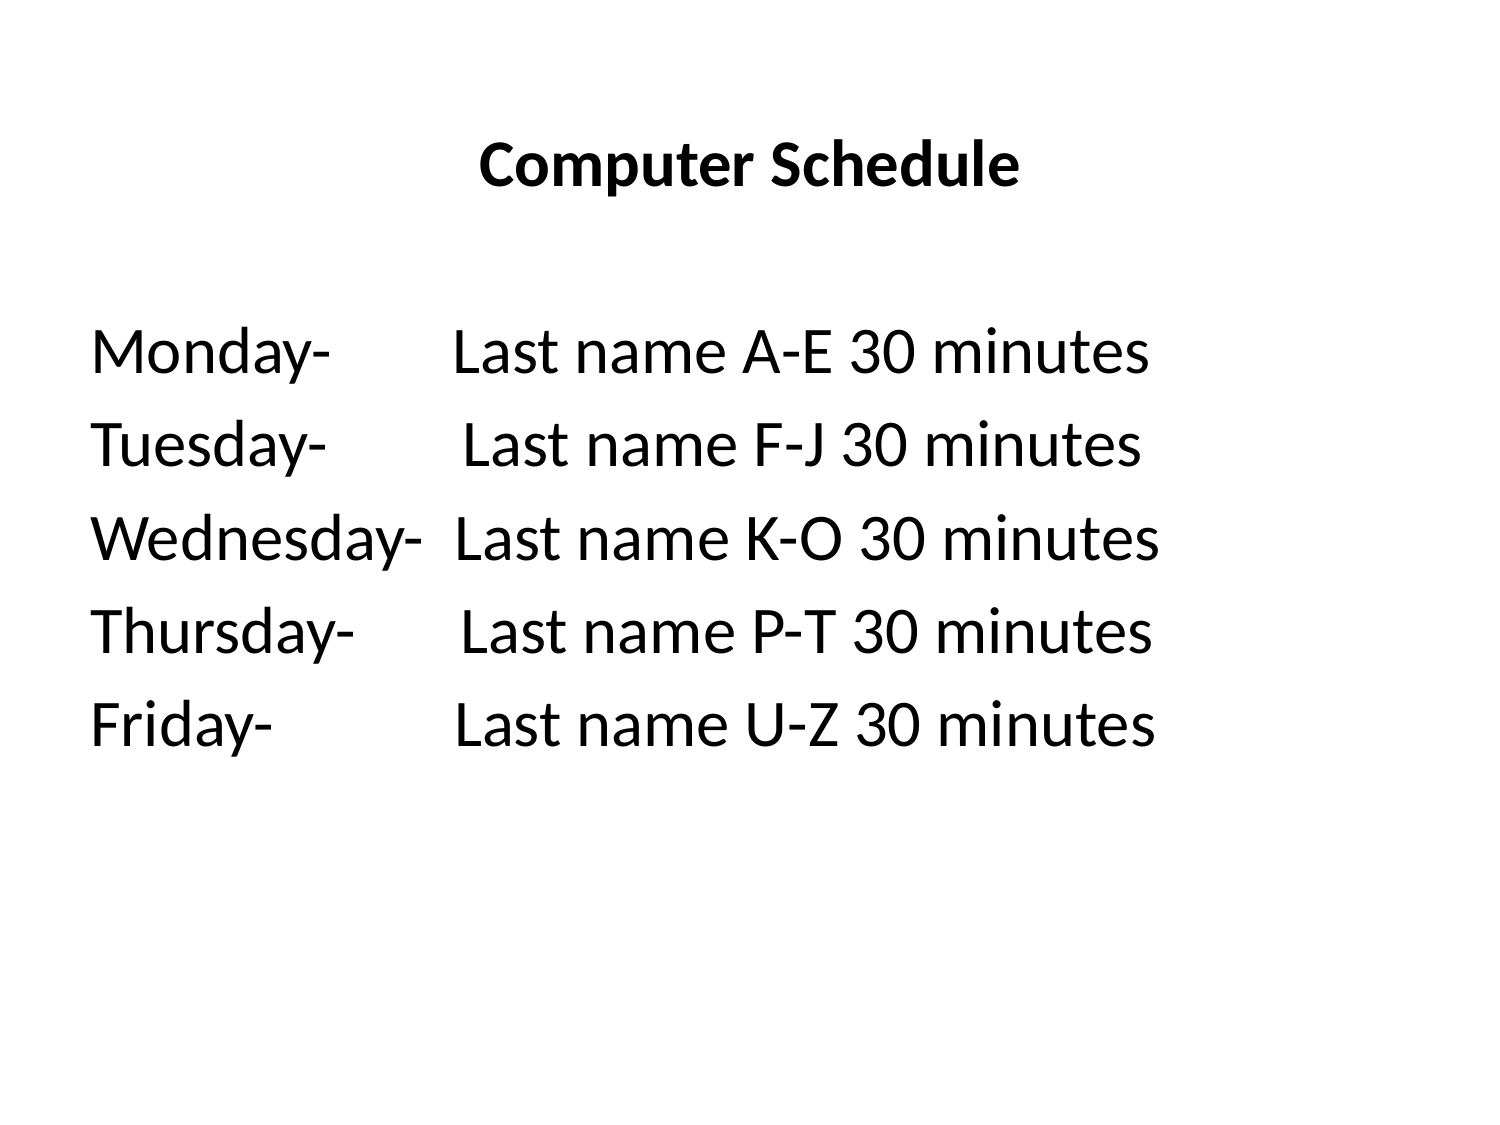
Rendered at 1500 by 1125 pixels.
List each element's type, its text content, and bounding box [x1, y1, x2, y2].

list Computer Schedule Monday- Last name A-E 30 minutes Tuesday- Last name F-J 30 minutes Wednesday- Last name K-O 30 minutes Thursday- Last name P-T 30 minutes Friday- Last name U-Z 30 minutes [75, 112, 1425, 1005]
